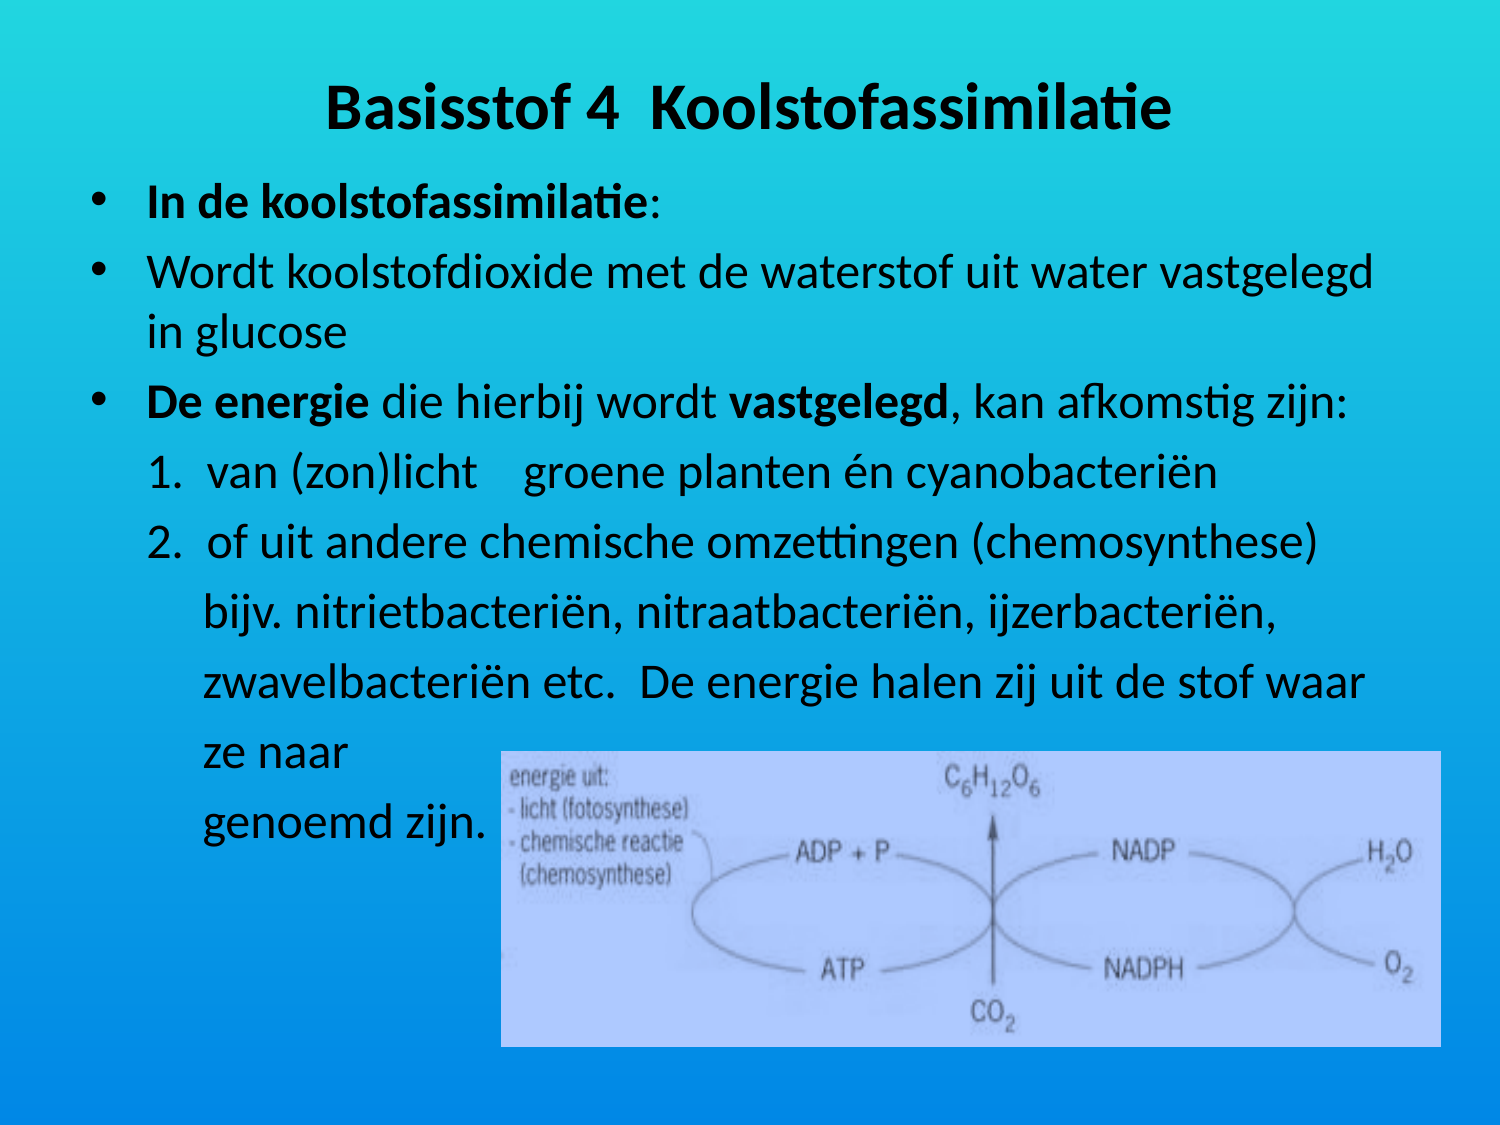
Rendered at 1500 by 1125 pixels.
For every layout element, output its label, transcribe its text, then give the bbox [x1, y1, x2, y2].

title Basisstof 4 Koolstofassimilatie [75, 45, 1425, 160]
list In de koolstofassimilatie: Wordt koolstofdioxide met de waterstof uit water vastgelegd in glucose De energie die hierbij wordt vastgelegd, kan afkomstig zijn: 1. van (zon)licht groene planten én cyanobacteriën 2. of uit andere chemische omzettingen (chemosynthese) bijv. nitrietbacteriën, nitraatbacteriën, ijzerbacteriën, zwavelbacteriën etc. De energie halen zij uit de stof waar ze naar genoemd zijn. [75, 160, 1425, 1059]
picture [501, 752, 1441, 1048]
